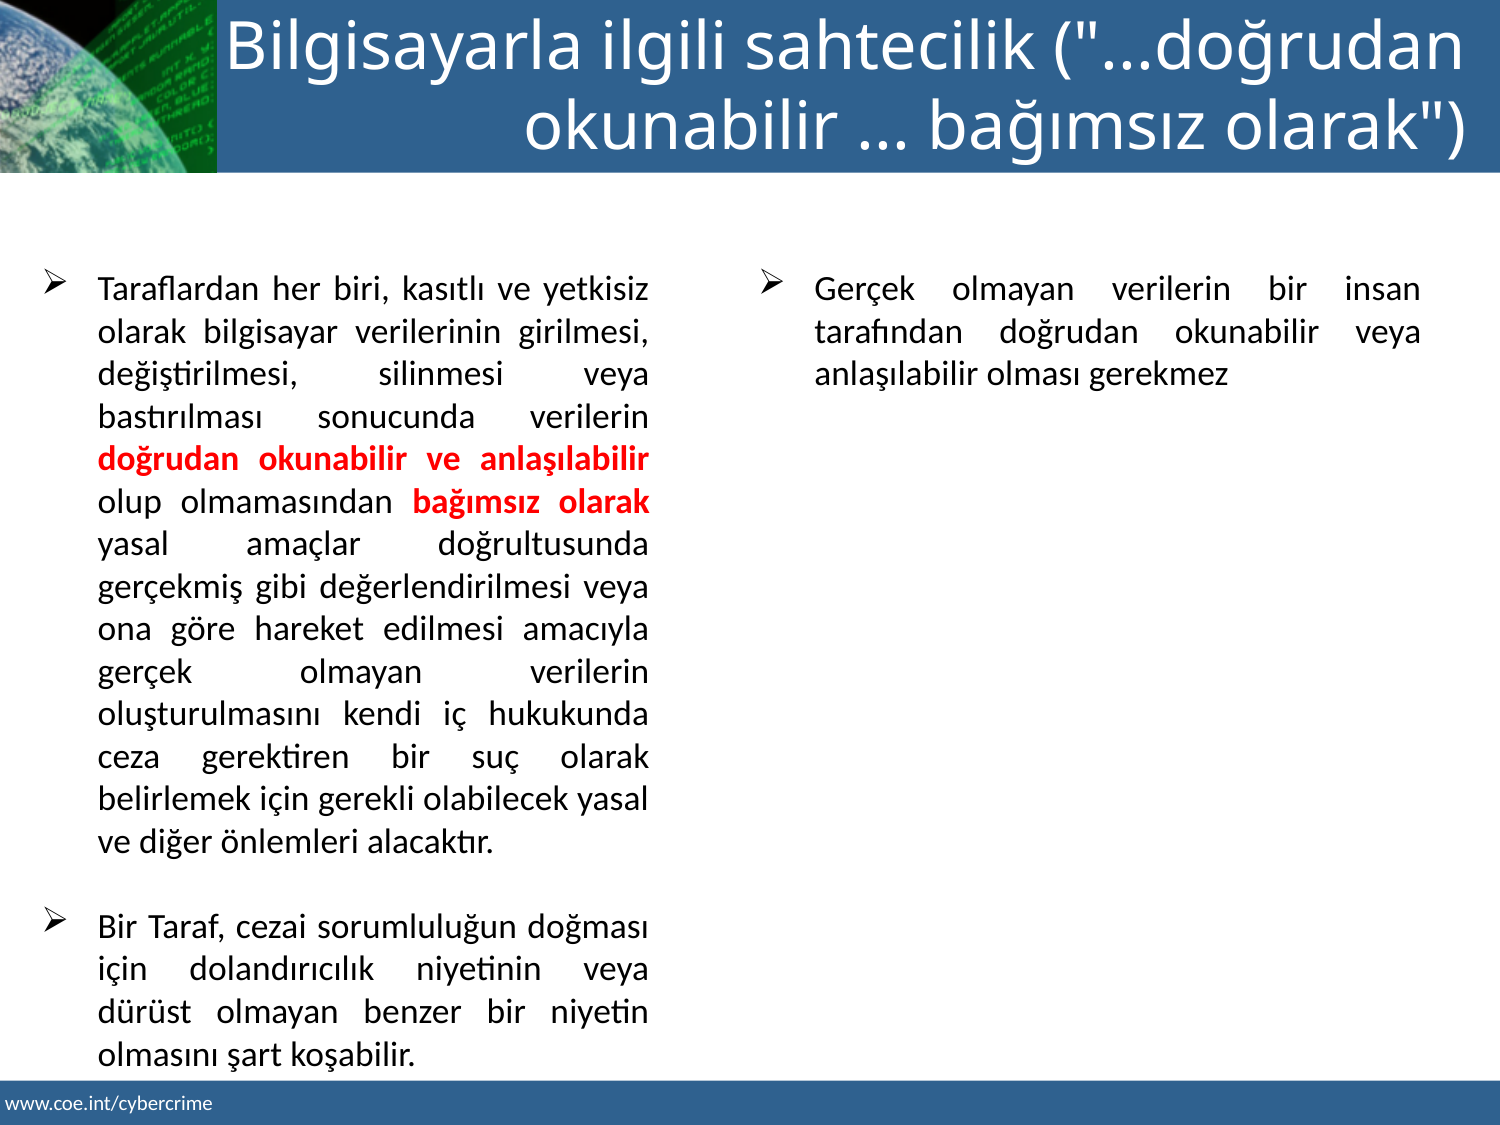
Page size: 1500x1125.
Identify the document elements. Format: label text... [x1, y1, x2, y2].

text_box Bilgisayarla ilgili sahtecilik ("...doğrudan okunabilir ... bağımsız olarak") [193, 0, 1483, 171]
text_box Gerçek olmayan verilerin bir insan tarafından doğrudan okunabilir veya anlaşılabilir olması gerekmez [743, 257, 1437, 456]
picture [0, 0, 217, 173]
text_box Taraflardan her biri, kasıtlı ve yetkisiz olarak bilgisayar verilerinin girilmesi, değiştirilmesi, silinmesi veya bastırılması sonucunda verilerin doğrudan okunabilir ve anlaşılabilir olup olmamasından bağımsız olarak yasal amaçlar doğrultusunda gerçekmiş gibi değerlendirilmesi veya ona göre hareket edilmesi amacıyla gerçek olmayan verilerin oluşturulmasını kendi iç hukukunda ceza gerektiren bir suç olarak belirlemek için gerekli olabilecek yasal ve diğer önlemleri alacaktır. Bir Taraf, cezai sorumluluğun doğması için dolandırıcılık niyetinin veya dürüst olmayan benzer bir niyetin olmasını şart koşabilir. [26, 257, 665, 1081]
